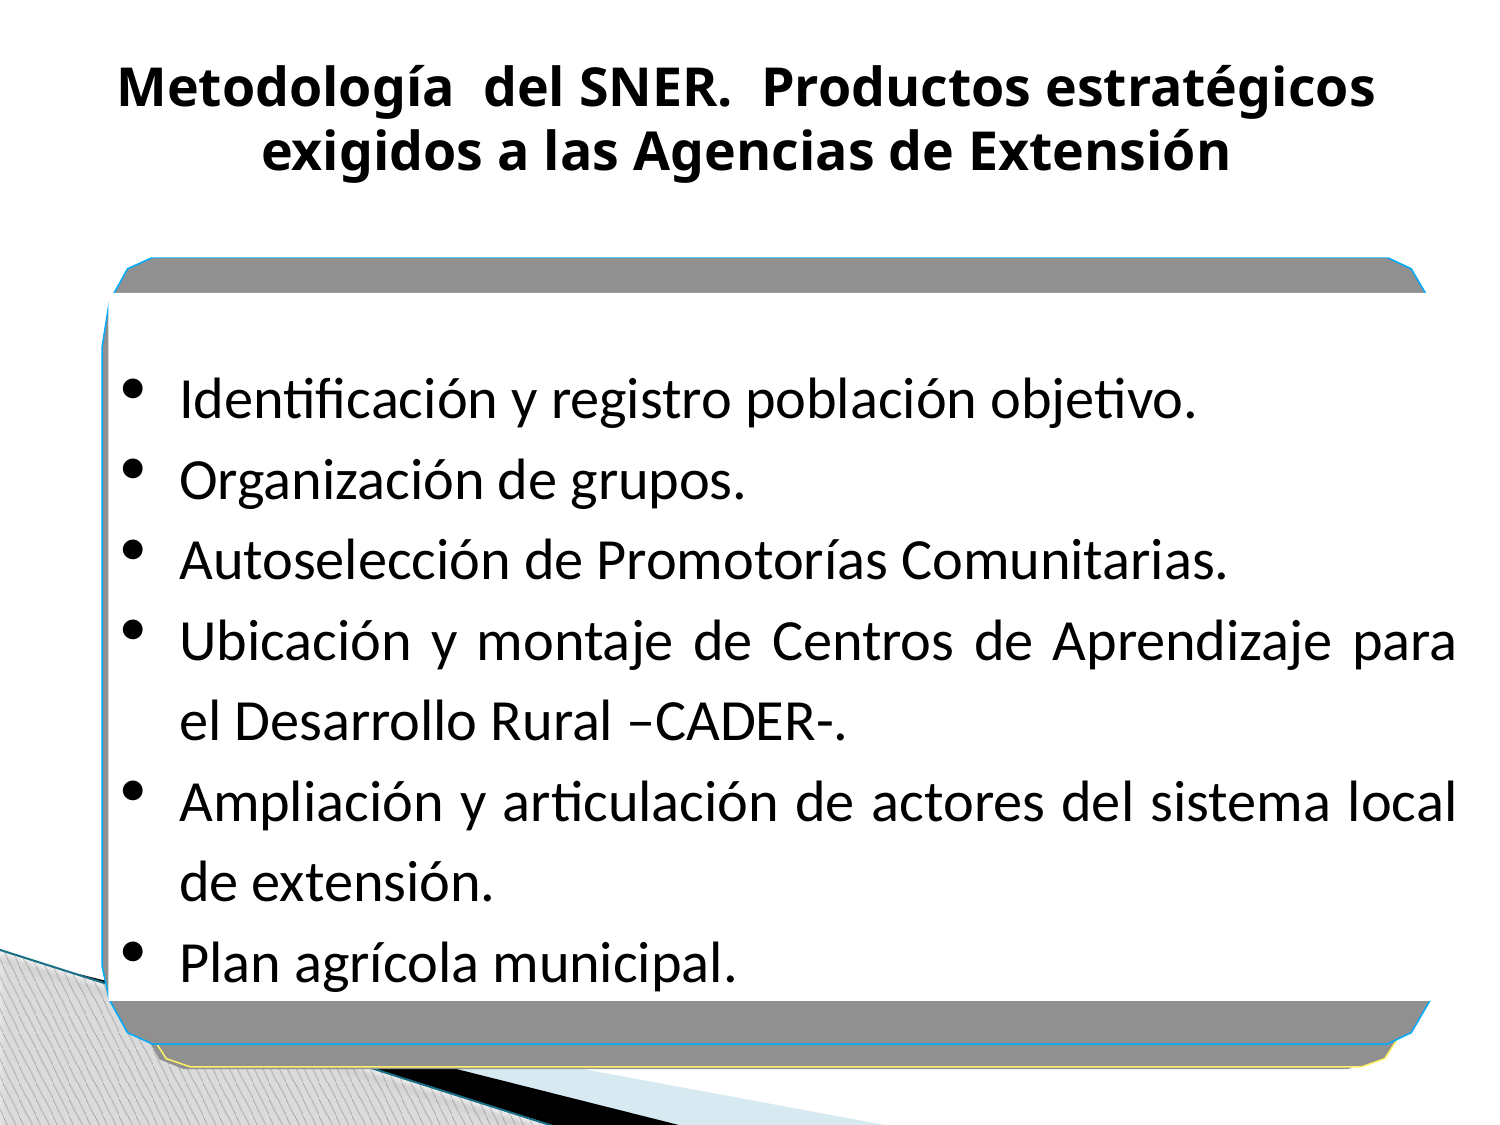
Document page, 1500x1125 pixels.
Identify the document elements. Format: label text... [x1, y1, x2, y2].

text_box Identificación y registro población objetivo. Organización de grupos. Autoselección de Promotorías Comunitarias. Ubicación y montaje de Centros de Aprendizaje para el Desarrollo Rural –CADER-. Ampliación y articulación de actores del sistema local de extensión. Plan agrícola municipal. [1443, 292, 1474, 1001]
text_box Metodología del SNER. Productos estratégicos exigidos a las Agencias de Extensión [71, 45, 1422, 258]
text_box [101, 256, 1437, 1070]
